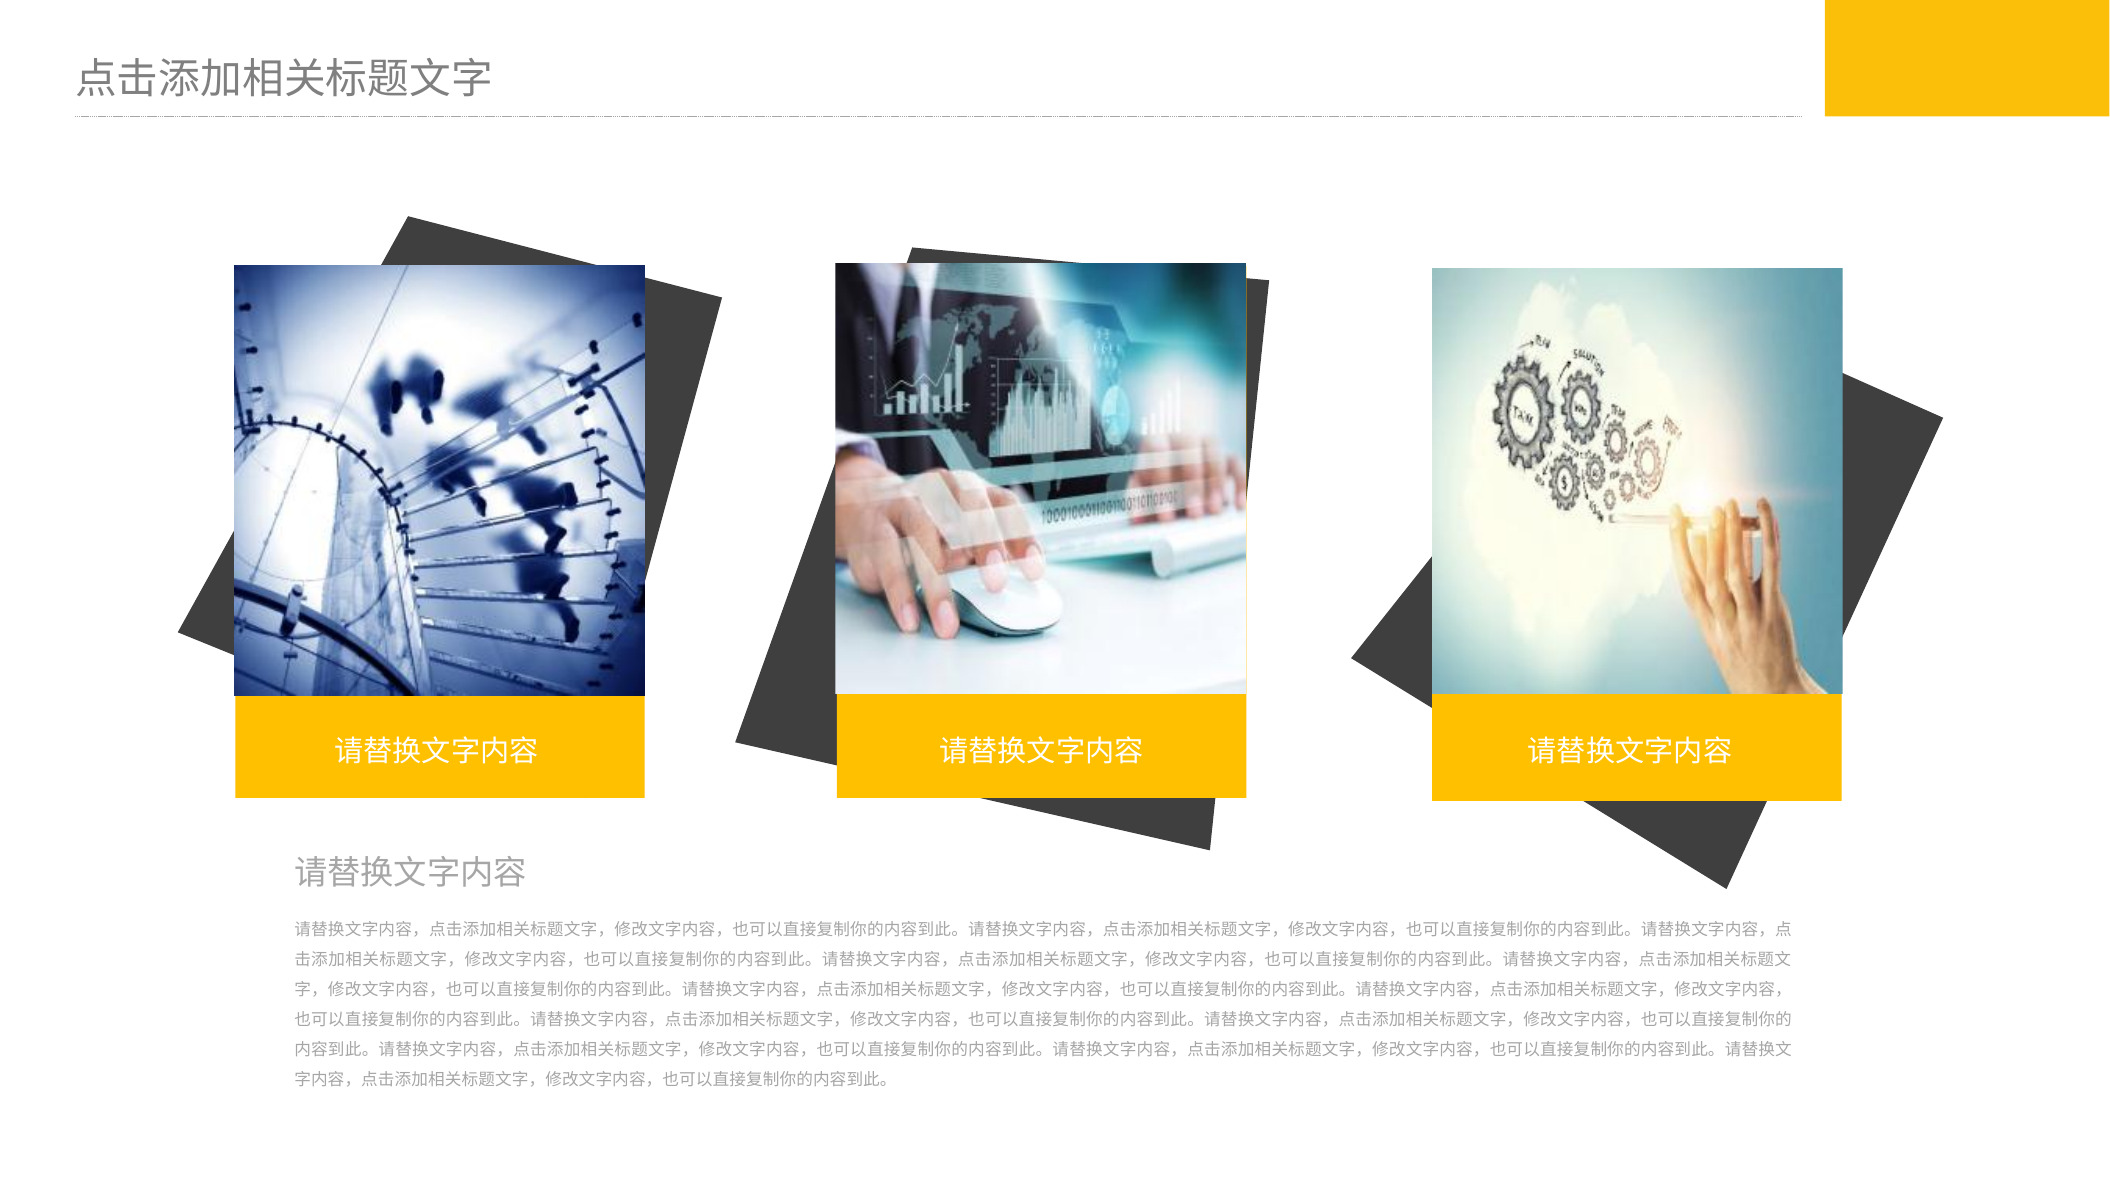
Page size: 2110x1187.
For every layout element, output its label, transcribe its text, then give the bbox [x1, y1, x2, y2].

text_box [646, 277, 723, 578]
text_box [1351, 557, 1432, 708]
text_box [235, 697, 645, 798]
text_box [279, 823, 1809, 1099]
text_box [1431, 268, 1844, 694]
text_box [907, 247, 1071, 262]
text_box [834, 262, 1247, 694]
text_box [1844, 373, 1944, 634]
text_box [177, 532, 233, 655]
text_box [1583, 801, 1767, 823]
text_box [1432, 694, 1842, 801]
text_box [1247, 278, 1270, 494]
text_box [836, 694, 1247, 798]
text_box [233, 265, 646, 697]
text_box 请替换文字内容 [924, 707, 1159, 775]
text_box 请替换文字内容 [1512, 707, 1748, 775]
text_box [980, 798, 1216, 823]
text_box 请替换文字内容 [319, 707, 554, 775]
text_box 点击添加相关标题文字 [59, 44, 563, 107]
text_box [381, 216, 597, 265]
text_box [735, 466, 836, 766]
